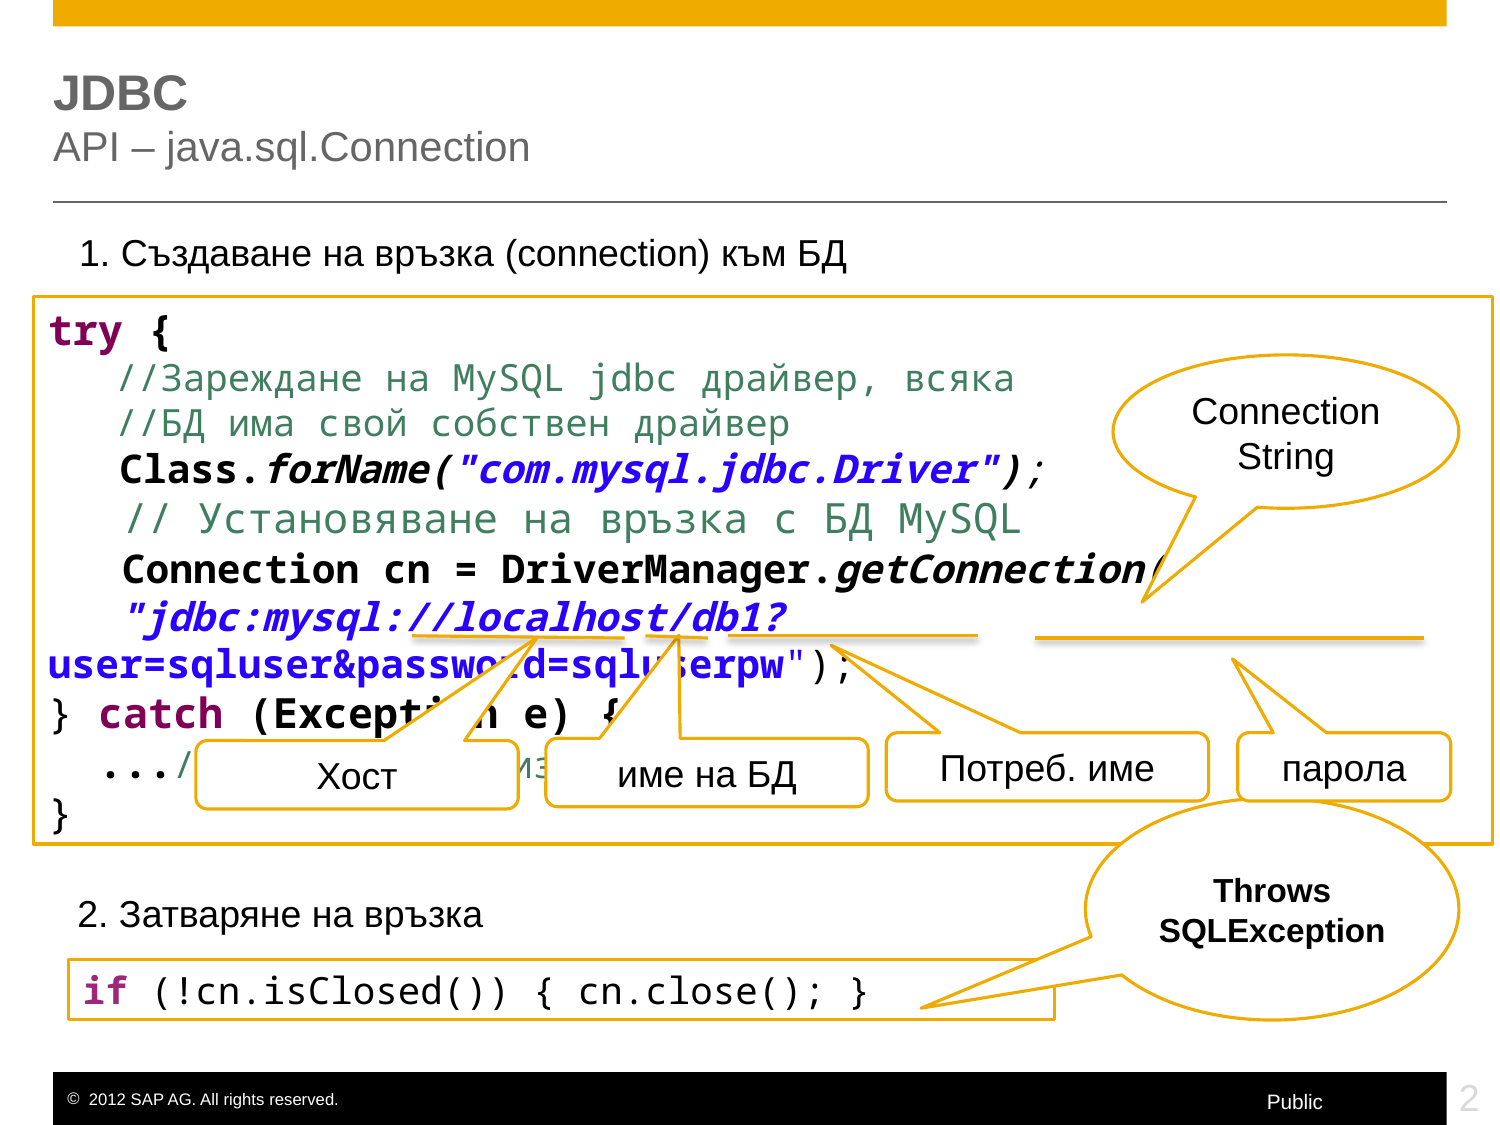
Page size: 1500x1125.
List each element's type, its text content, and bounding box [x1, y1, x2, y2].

text_box Throws SQLException [919, 798, 1461, 1022]
text_box try { //Зареждане на MySQL jdbc драйвер, всяка //БД има свой собствен драйвер Class.forName("com.mysql.jdbc.Driver"); // Установяване на връзка с БД MySQL Connection cn = DriverManager.getConnection( "jdbc:mysql://localhost/db1?user=sqluser&password=sqluserpw"); } catch (Exception e) { ...//обработка на изключението } [32, 295, 1494, 846]
text_box Хост [194, 649, 531, 811]
text_box 2 [1458, 1074, 1500, 1120]
text_box парола [1231, 657, 1453, 803]
text_box 1. Създаване на връзка (connection) към БД [79, 229, 848, 275]
text_box if (!cn.isClosed()) { cn.close(); } [67, 958, 1056, 1021]
title JDBC API – java.sql.Connection [53, 53, 1447, 178]
text_box име на БД [544, 649, 870, 809]
text_box 2. Затваряне на връзка [77, 889, 484, 935]
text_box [411, 635, 625, 639]
text_box Connection String [1111, 353, 1461, 604]
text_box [645, 635, 709, 639]
text_box Потреб. име [831, 648, 1211, 803]
